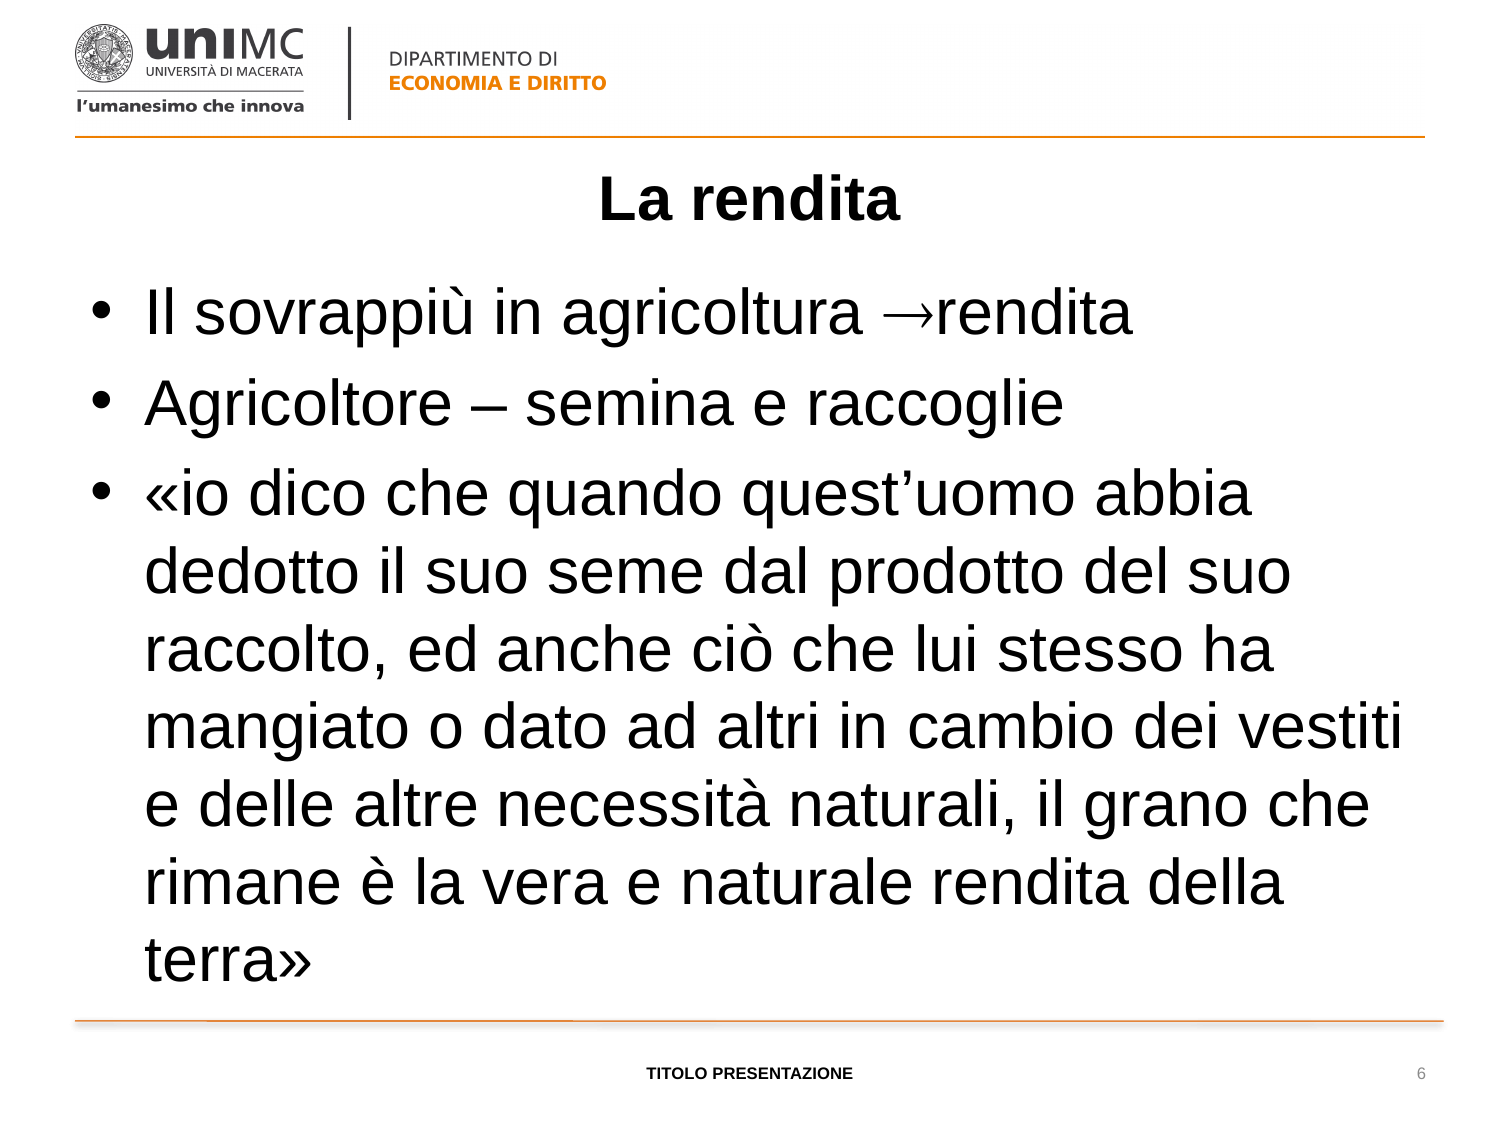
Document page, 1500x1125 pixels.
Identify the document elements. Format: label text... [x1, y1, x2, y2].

list Il sovrappiù in agricoltura rendita Agricoltore – semina e raccoglie «io dico che quando quest’uomo abbia dedotto il suo seme dal prodotto del suo raccolto, ed anche ciò che lui stesso ha mangiato o dato ad altri in cambio dei vestiti e delle altre necessità naturali, il grano che rimane è la vera e naturale rendita della terra» [75, 262, 1425, 1005]
picture [75, 24, 1425, 138]
title La rendita [75, 149, 1425, 241]
slide_number 6 [1091, 1042, 1442, 1103]
footer TITOLO PRESENTAZIONE [512, 1042, 988, 1103]
